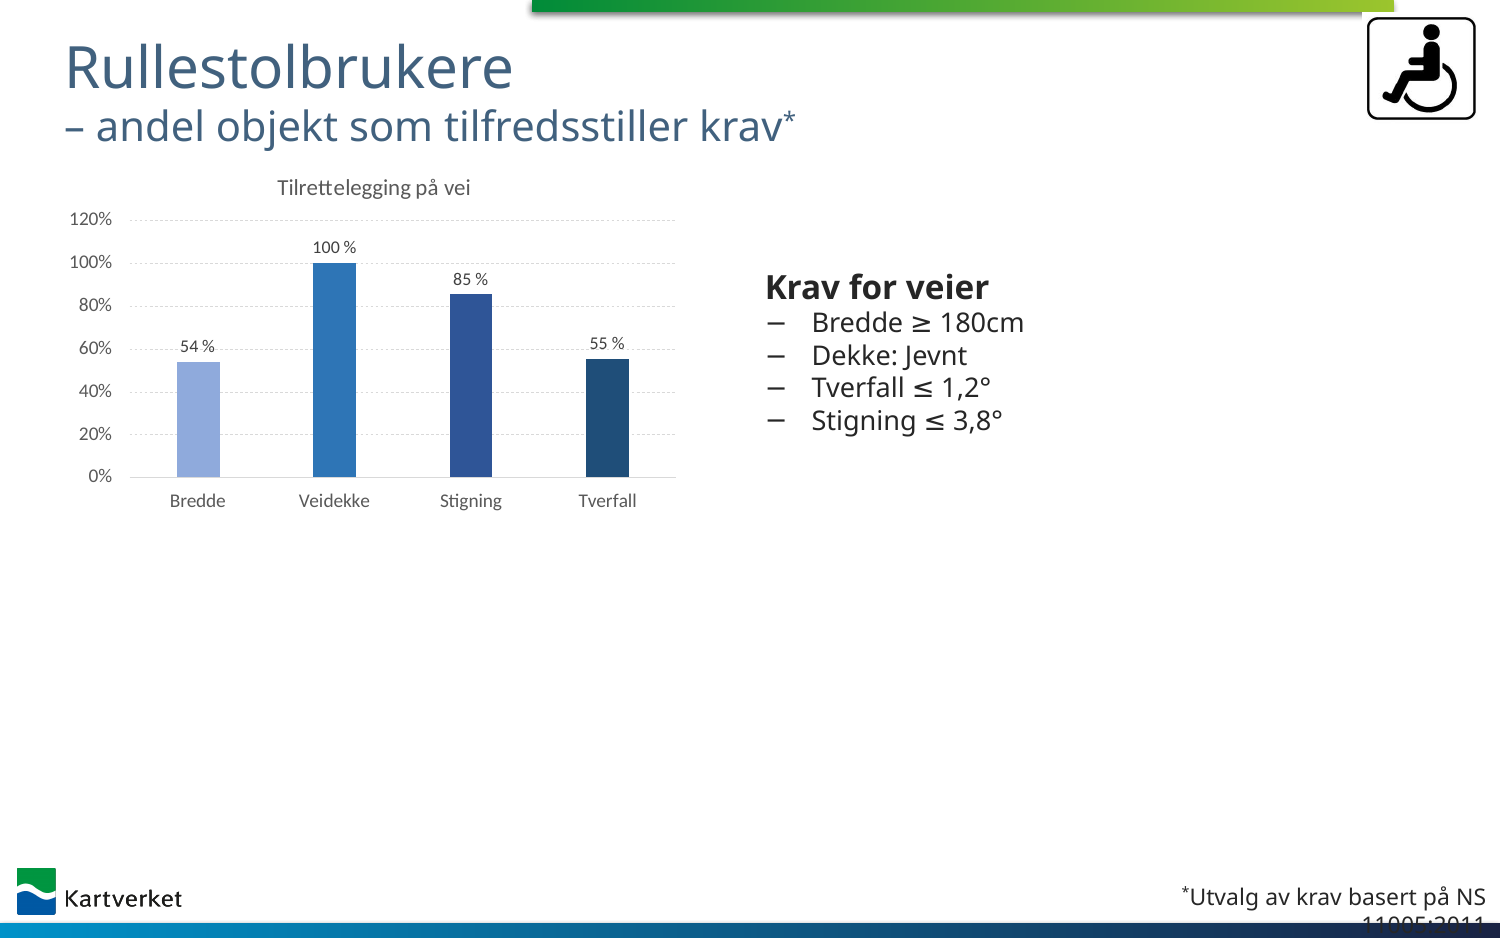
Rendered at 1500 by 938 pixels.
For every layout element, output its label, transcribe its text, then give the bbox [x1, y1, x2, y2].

text_box Rullestolbrukere – andel objekt som tilfredsstiller krav* [49, 25, 1431, 158]
picture [62, 166, 687, 519]
picture [1362, 12, 1481, 126]
text_box *Utvalg av krav basert på NS 11005:2011 [1068, 873, 1500, 938]
text_box Krav for veier Bredde ≥ 180cm Dekke: Jevnt Tverfall ≤ 1,2° Stigning ≤ 3,8° [750, 258, 1234, 444]
